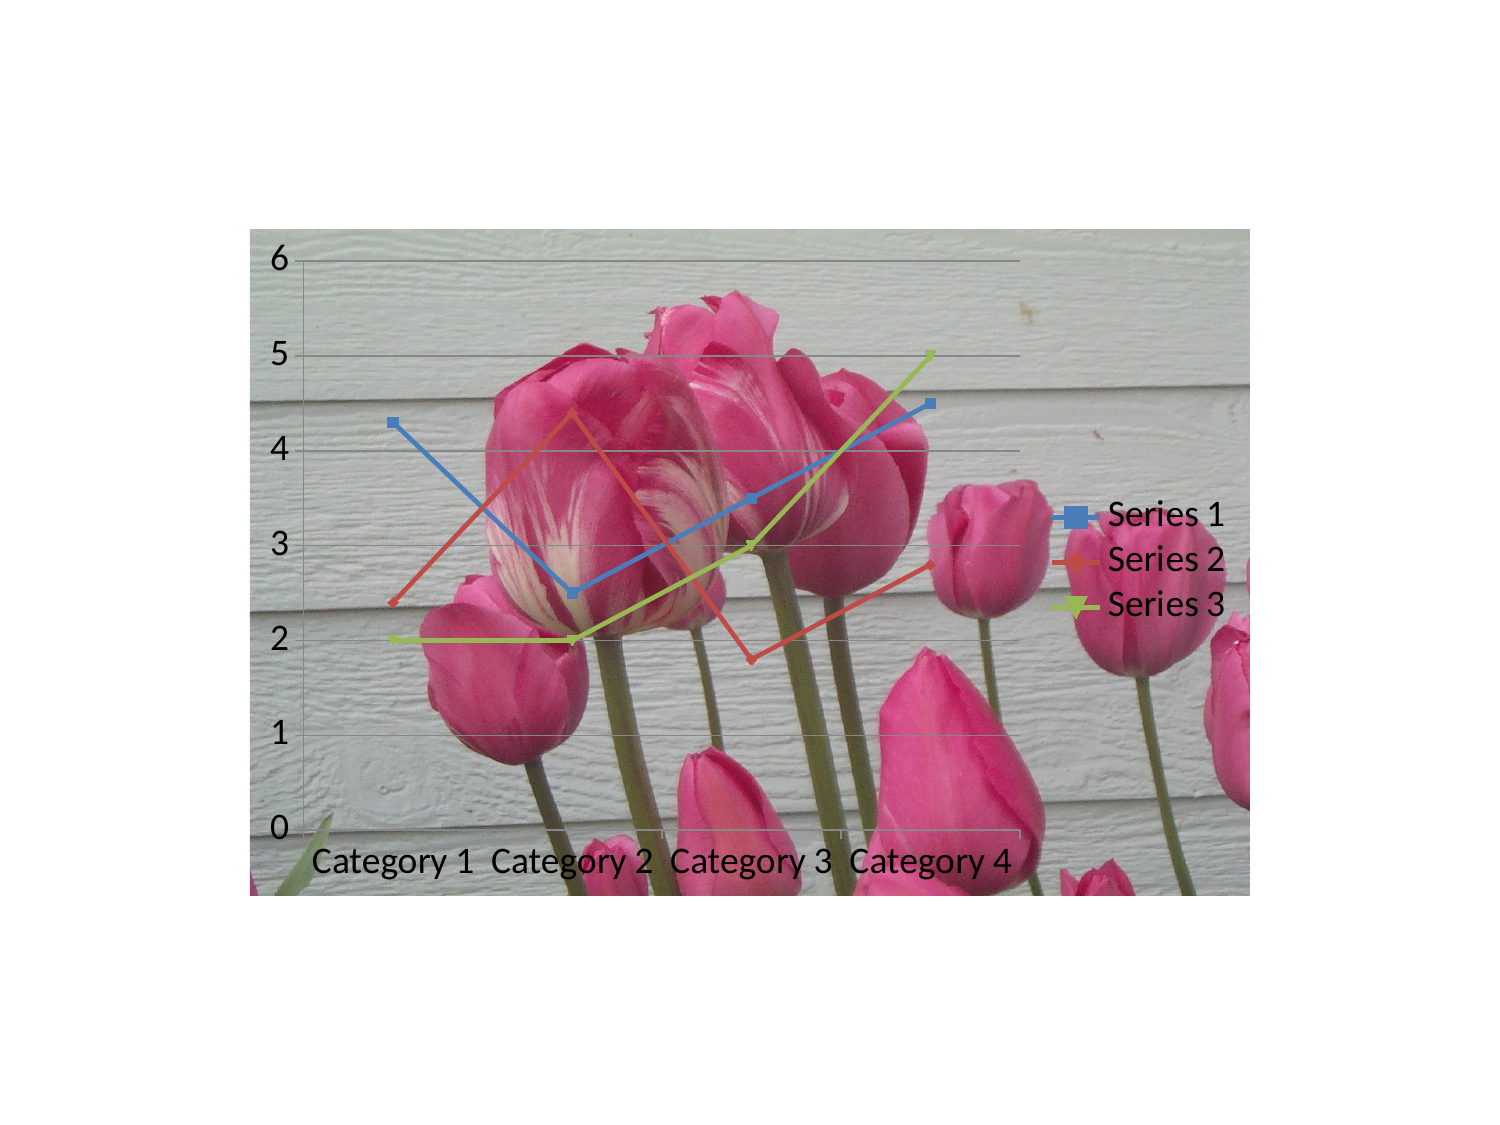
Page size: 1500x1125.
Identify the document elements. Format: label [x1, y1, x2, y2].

chart [249, 228, 1251, 897]
